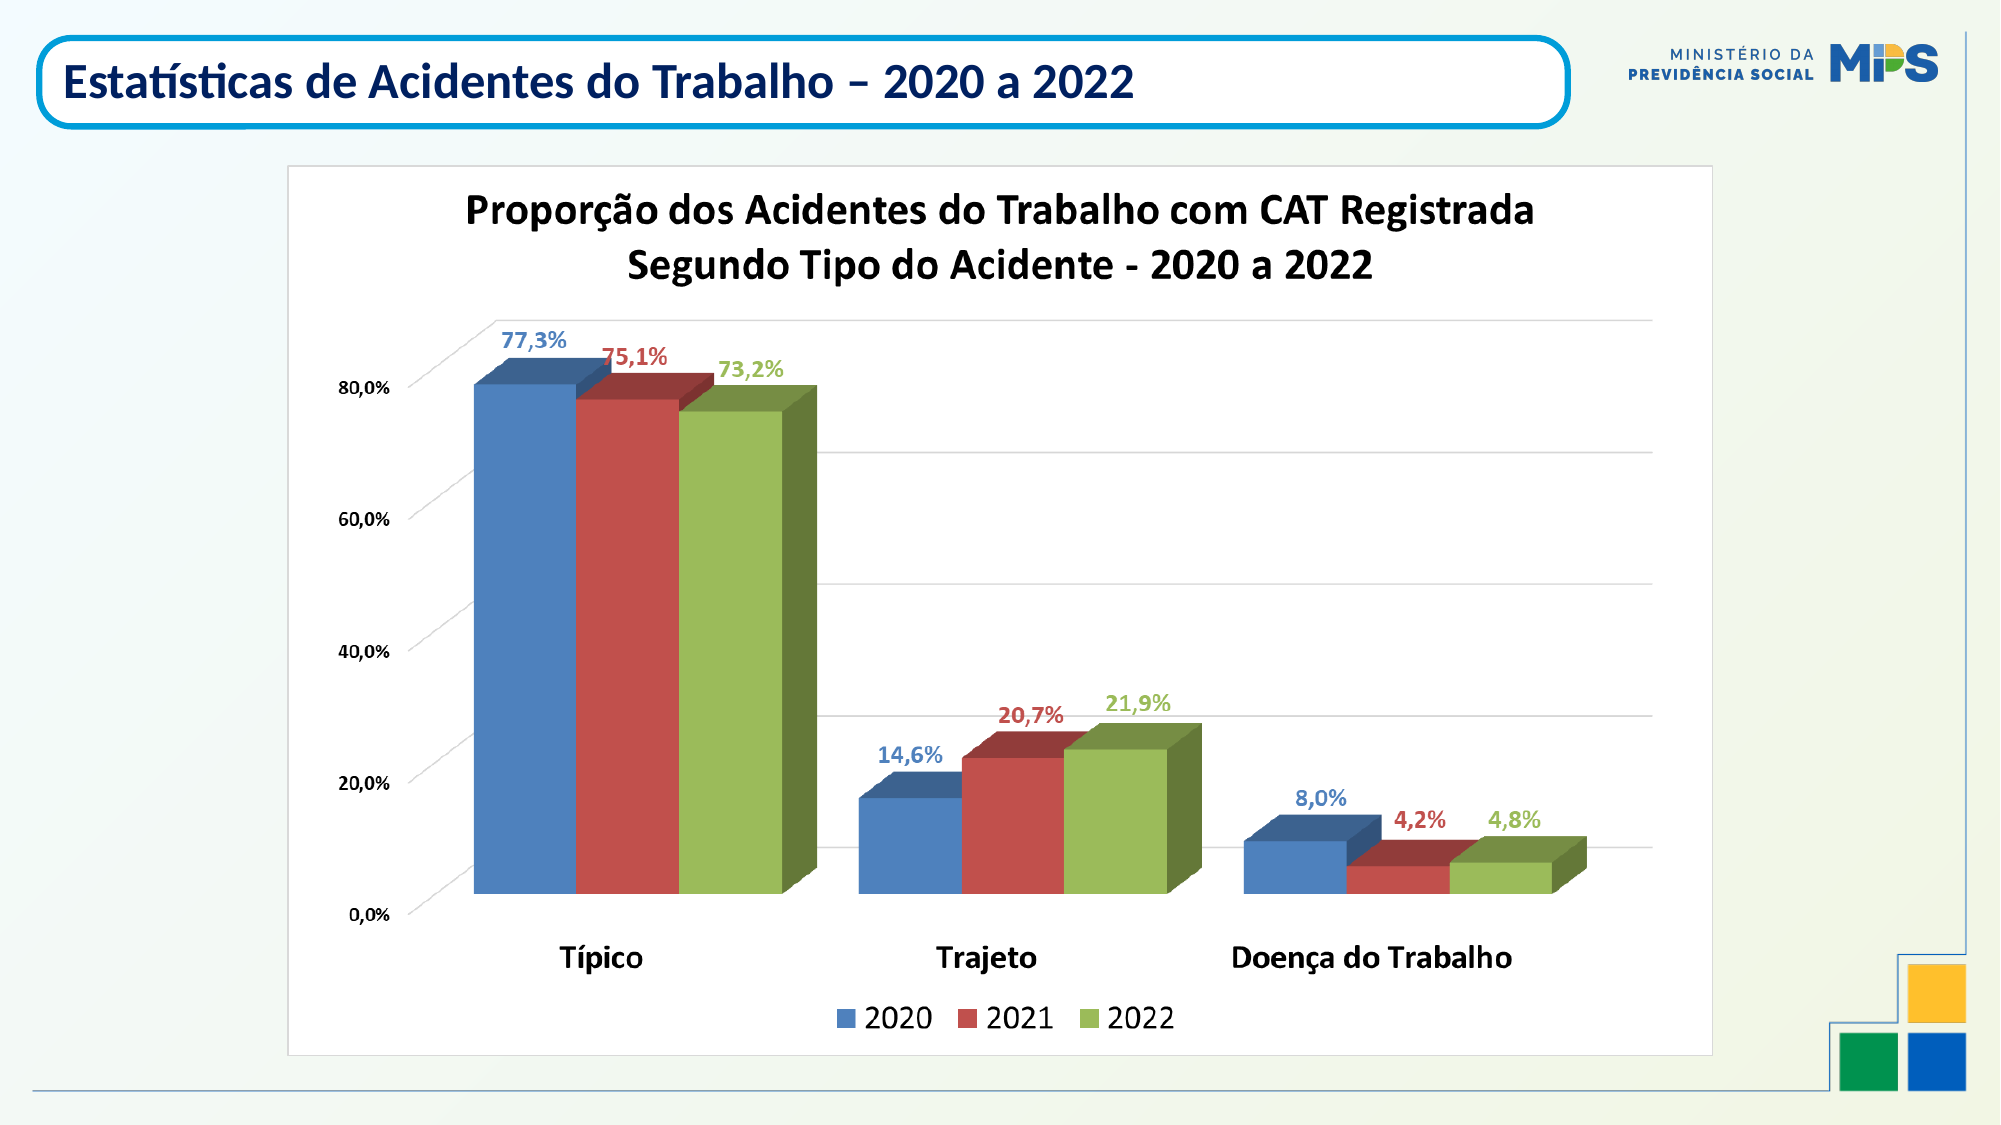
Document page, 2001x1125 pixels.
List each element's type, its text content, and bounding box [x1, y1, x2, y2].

text_box Estatísticas de Acidentes do Trabalho – 2020 a 2022 [37, 35, 1570, 129]
picture [0, 0, 2000, 1125]
